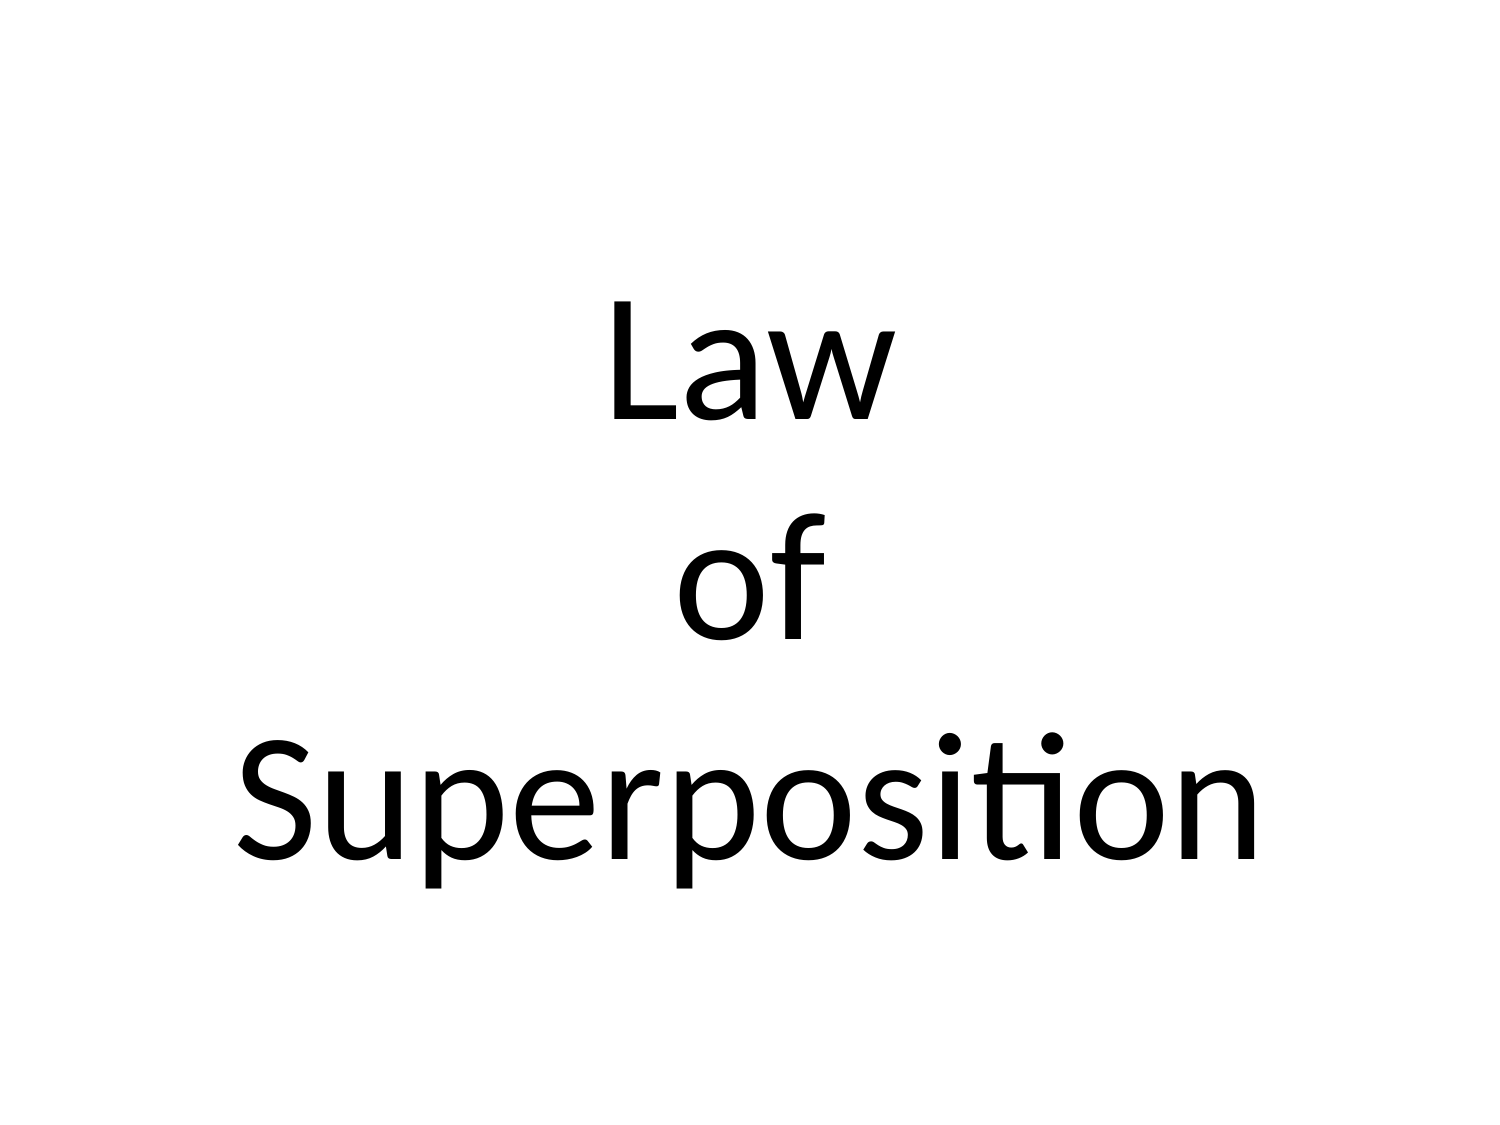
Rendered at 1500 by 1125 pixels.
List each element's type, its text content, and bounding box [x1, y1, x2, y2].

title Law of Superposition [75, 45, 1425, 1088]
